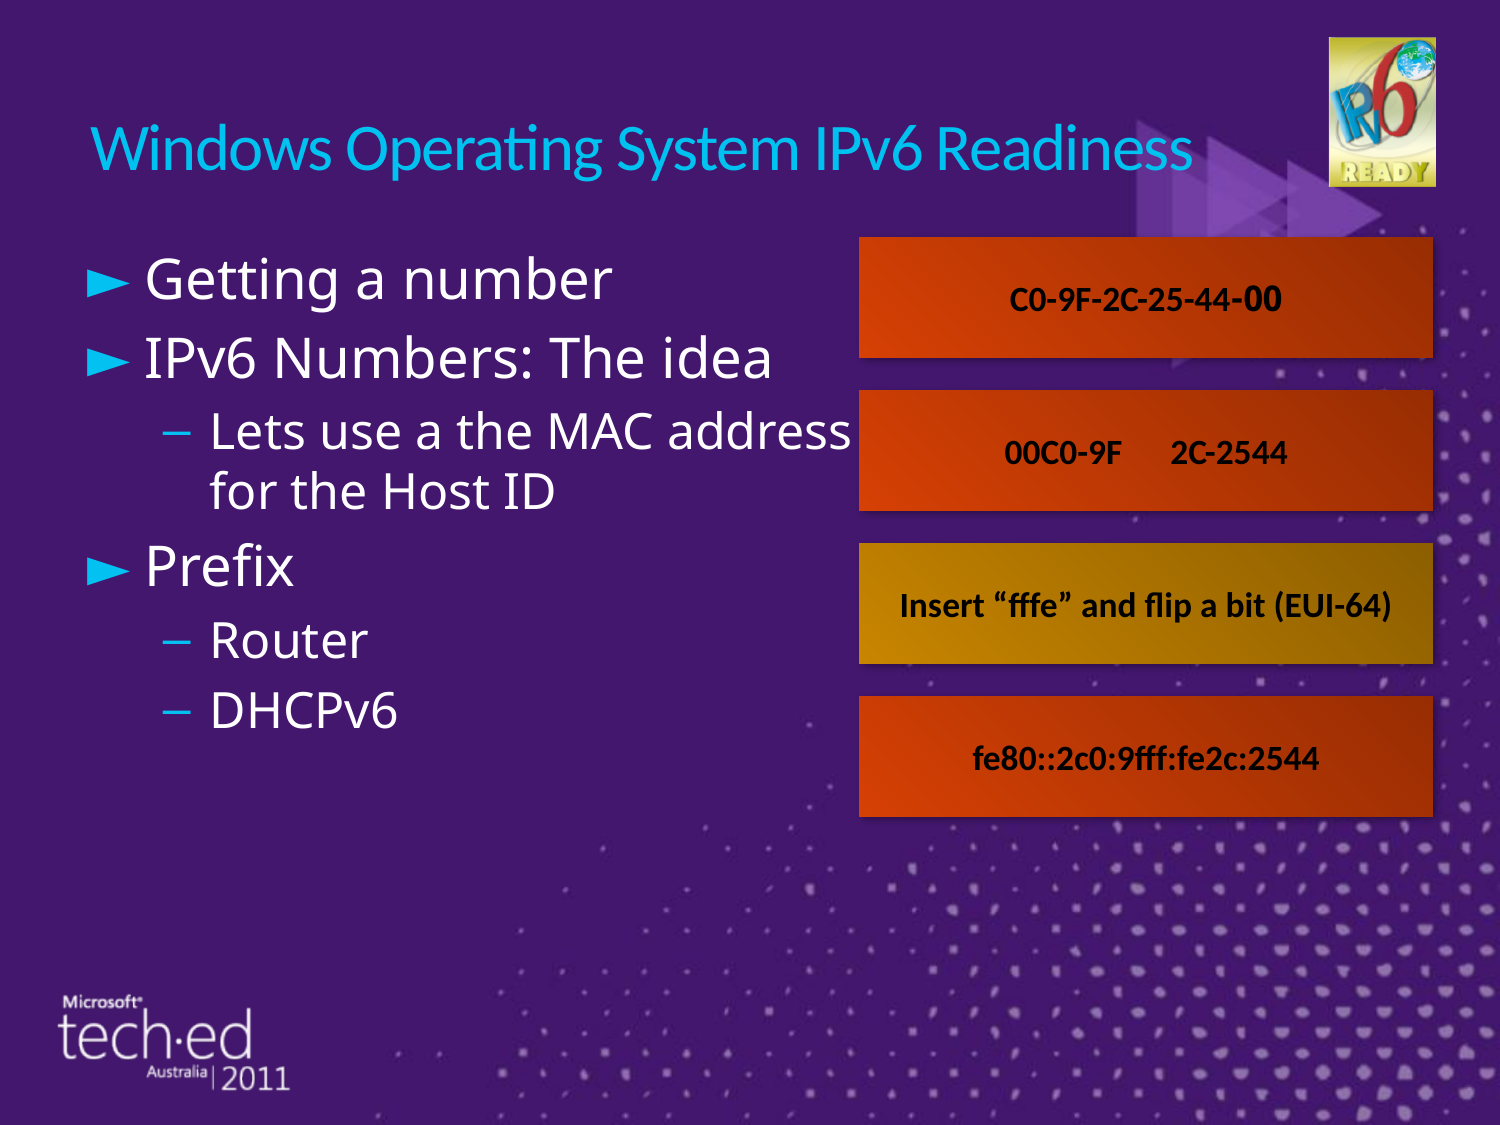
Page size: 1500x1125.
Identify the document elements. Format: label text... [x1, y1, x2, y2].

text_box 00C0-9F 2C-2544 [859, 390, 1433, 511]
title Windows Operating System IPv6 Readiness [75, 54, 1425, 243]
text_box 00-C0-9F-2C-25-44 [859, 237, 1433, 358]
picture [0, 0, 1500, 1125]
text_box Insert “fffe” and flip a bit (EUI-64) [859, 543, 1433, 664]
list Getting a number IPv6 Numbers: The idea Lets use a the MAC address for the Host ID Prefix Router DHCPv6 [76, 237, 1373, 859]
text_box fe80::2c0:9fff:fe2c:2544 [859, 696, 1433, 817]
